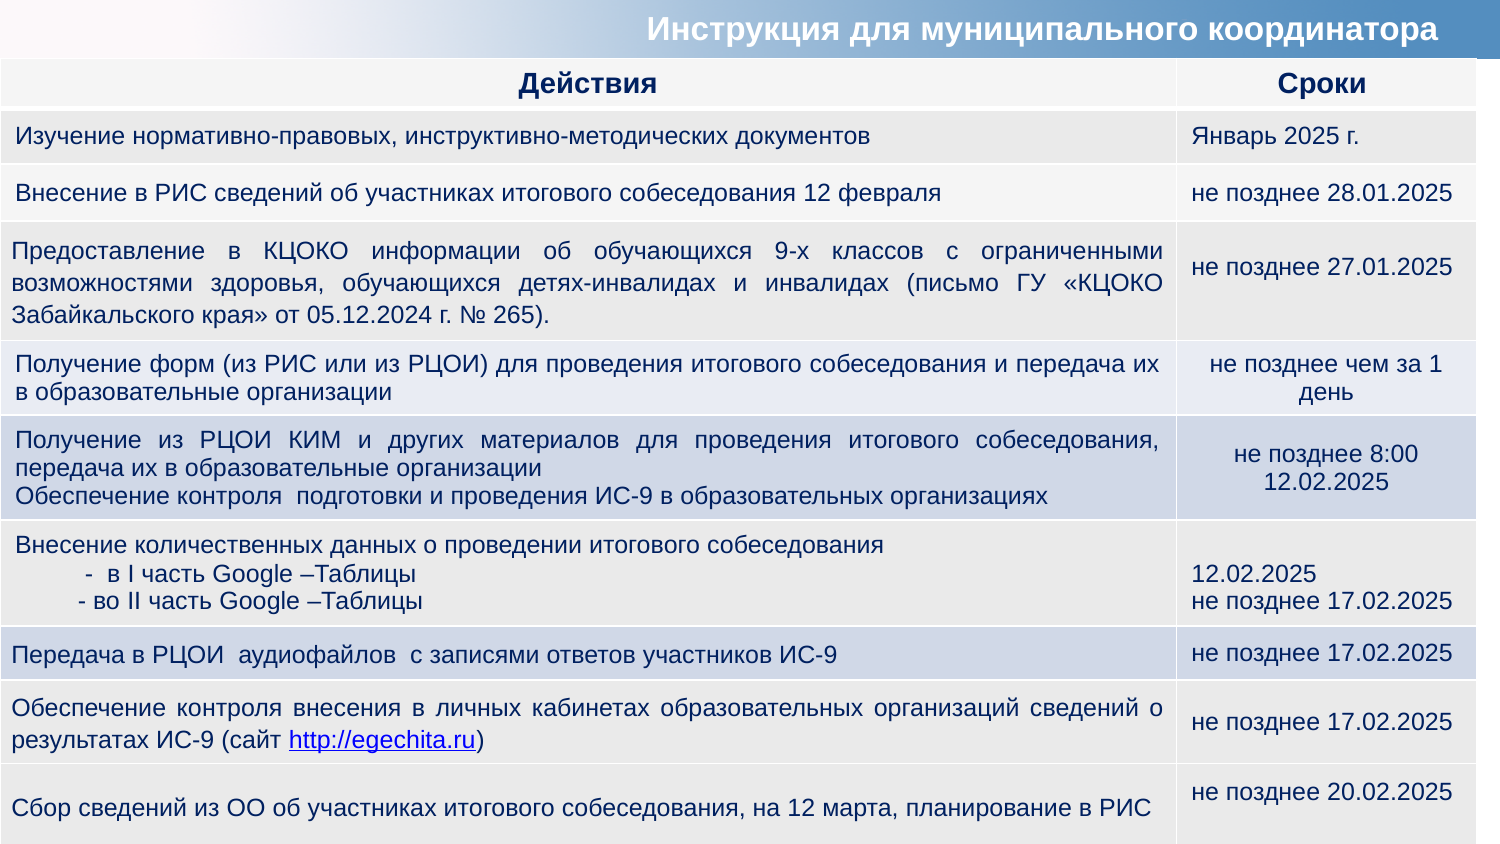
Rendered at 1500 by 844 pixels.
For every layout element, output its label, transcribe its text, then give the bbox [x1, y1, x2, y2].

table_cell Сбор сведений из ОО об участниках итогового собеседования, на 12 марта, планирование в РИС [1, 764, 1176, 844]
picture [0, 0, 1500, 59]
table_cell Предоставление в КЦОКО информации об обучающихся 9-х классов с ограниченными возможностями здоровья, обучающихся детях-инвалидах и инвалидах (письмо ГУ «КЦОКО Забайкальского края» от 05.12.2024 г. № 265). [1, 222, 1176, 340]
table_cell не позднее 8:00 12.02.2025 [1177, 416, 1476, 519]
table_cell Внесение количественных данных о проведении итогового собеседования - в I часть Google –Таблицы - во II часть Google –Таблицы [1, 521, 1176, 625]
table_cell Внесение в РИС сведений об участниках итогового собеседования 12 февраля [1, 165, 1176, 220]
table_cell Получение из РЦОИ КИМ и других материалов для проведения итогового собеседования, передача их в образовательные организации Обеспечение контроля подготовки и проведения ИС-9 в образовательных организациях [1, 416, 1176, 519]
table_cell не позднее 20.02.2025 [1177, 764, 1476, 844]
table_cell Обеспечение контроля внесения в личных кабинетах образовательных организаций сведений о результатах ИС-9 (сайт http://egechita.ru) [1, 681, 1176, 763]
table_cell 12.02.2025 не позднее 17.02.2025 [1177, 521, 1476, 625]
table_cell Январь 2025 г. [1177, 111, 1476, 163]
table_cell Получение форм (из РИС или из РЦОИ) для проведения итогового собеседования и передача их в образовательные организации [1, 341, 1176, 414]
table_cell Изучение нормативно-правовых, инструктивно-методических документов [1, 111, 1176, 163]
table_cell Передача в РЦОИ аудиофайлов с записями ответов участников ИС-9 [1, 627, 1176, 679]
table_cell не позднее чем за 1 день [1177, 341, 1476, 414]
table_cell не позднее 27.01.2025 [1177, 222, 1476, 340]
table_header Сроки [1177, 67, 1476, 106]
table_cell не позднее 17.02.2025 [1177, 627, 1476, 679]
table_cell не позднее 17.02.2025 [1177, 681, 1476, 763]
table_header Действия [1, 66, 1176, 106]
table_cell не позднее 28.01.2025 [1177, 165, 1476, 220]
